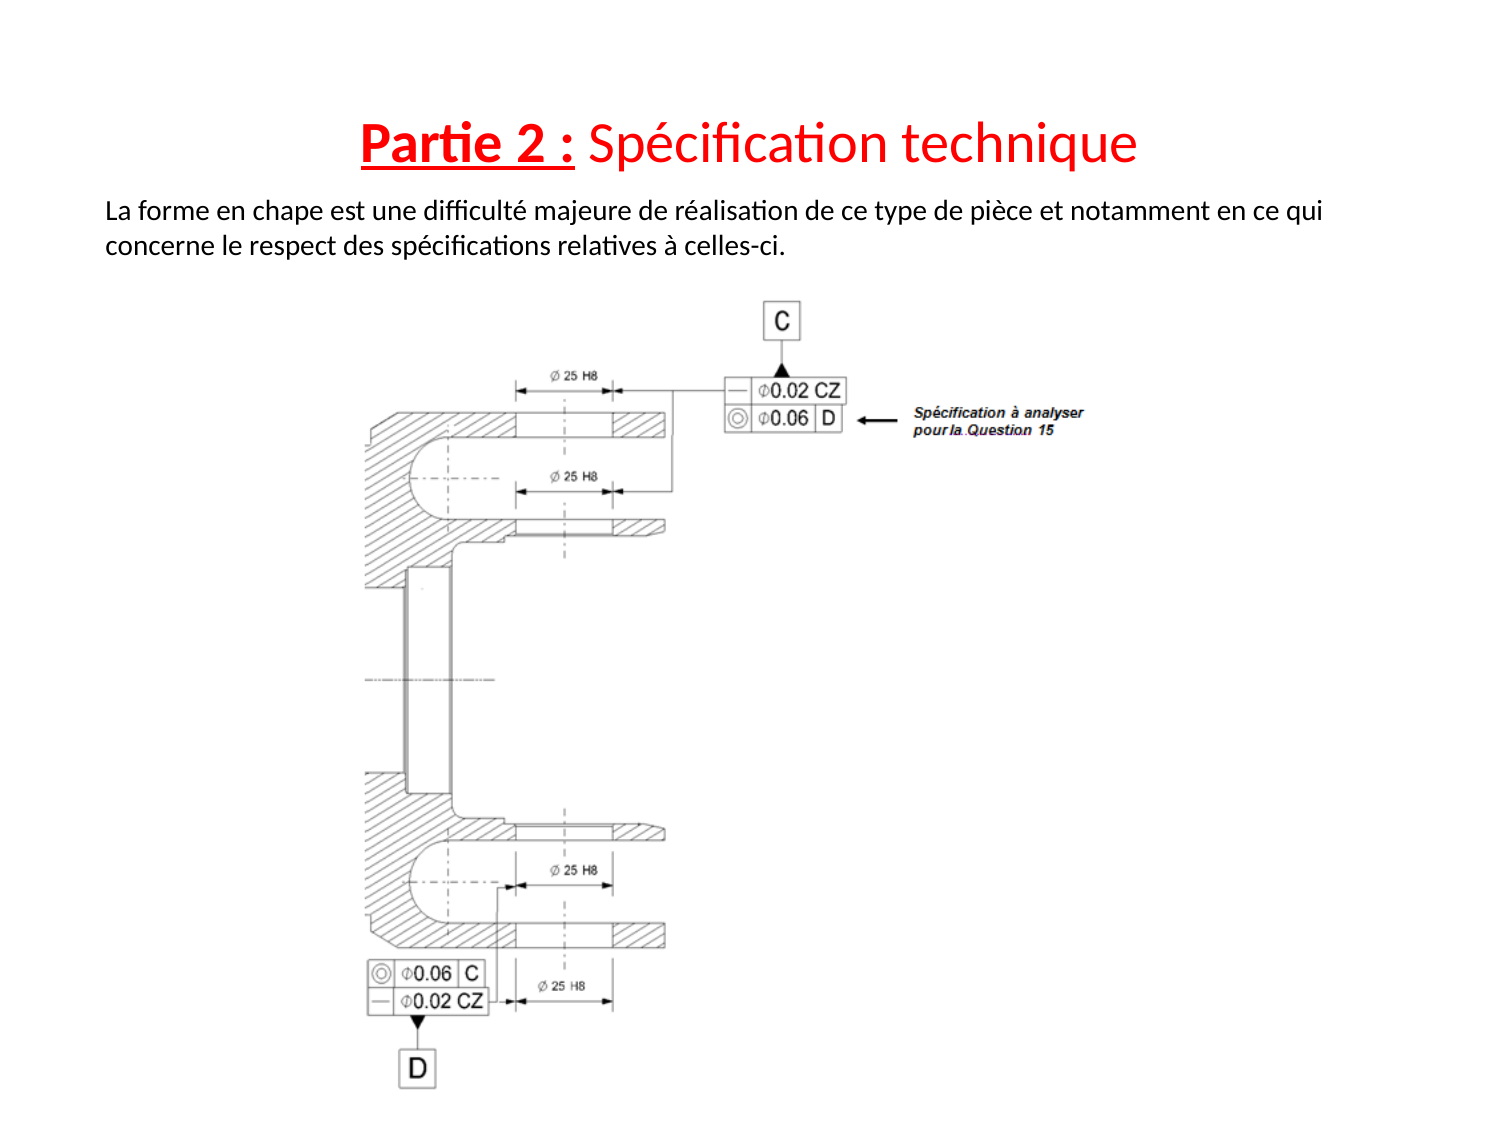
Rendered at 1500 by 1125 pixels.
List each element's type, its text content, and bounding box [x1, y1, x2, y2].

text_box La forme en chape est une difficulté majeure de réalisation de ce type de pièce et notamment en ce qui concerne le respect des spécifications relatives à celles-ci. [90, 184, 1439, 269]
title Partie 2 : Spécification technique [75, 45, 1425, 233]
picture [341, 272, 1104, 1105]
